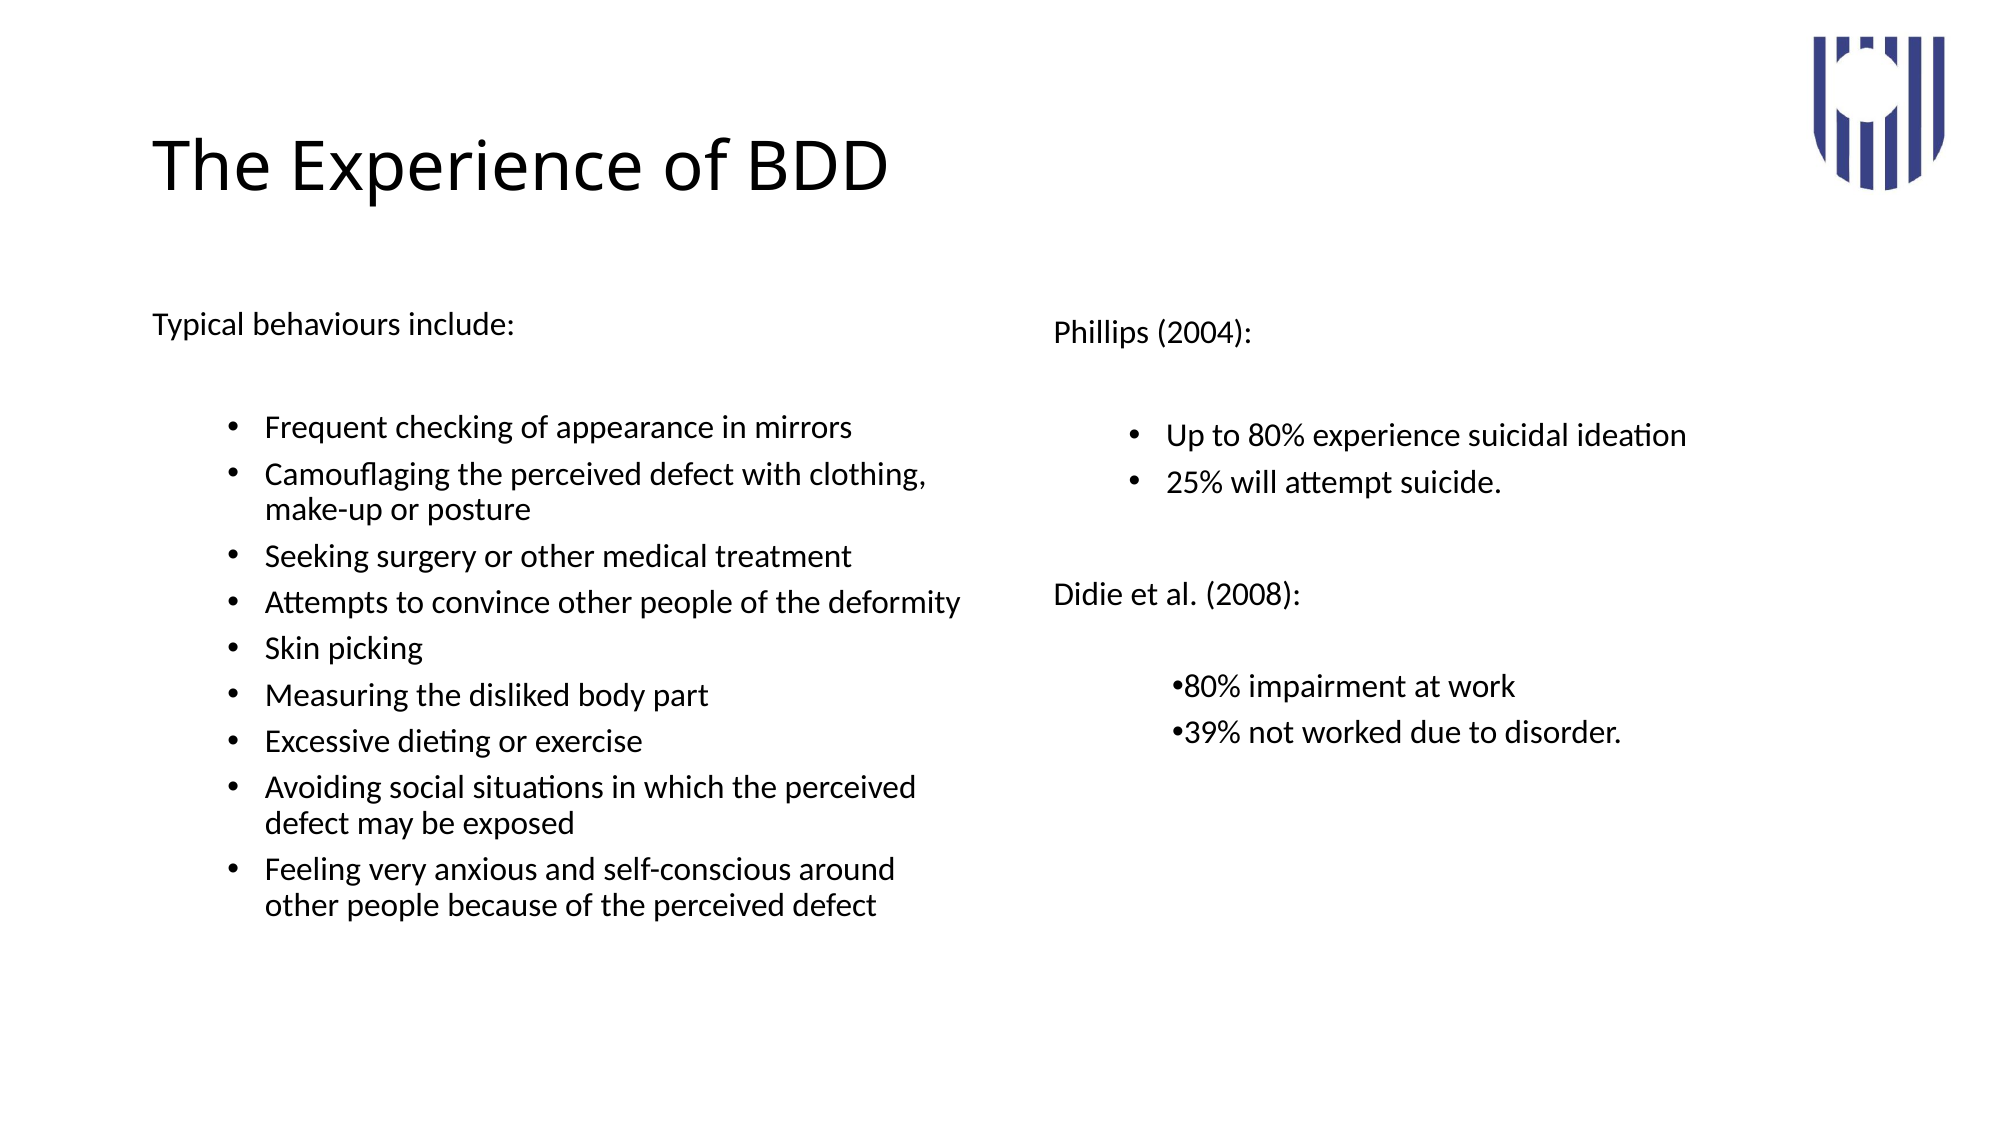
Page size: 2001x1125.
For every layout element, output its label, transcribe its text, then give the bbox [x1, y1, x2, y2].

title The Experience of BDD [137, 59, 1863, 278]
list Typical behaviours include: Frequent checking of appearance in mirrors Camouflaging the perceived defect with clothing, make-up or posture Seeking surgery or other medical treatment Attempts to convince other people of the deformity Skin picking Measuring the disliked body part Excessive dieting or exercise Avoiding social situations in which the perceived defect may be exposed Feeling very anxious and self-conscious around other people because of the perceived defect [137, 299, 988, 1014]
list Phillips (2004): Up to 80% experience suicidal ideation 25% will attempt suicide. Didie et al. (2008): 80% impairment at work 39% not worked due to disorder. [1038, 246, 1889, 961]
picture [1760, 0, 2000, 239]
